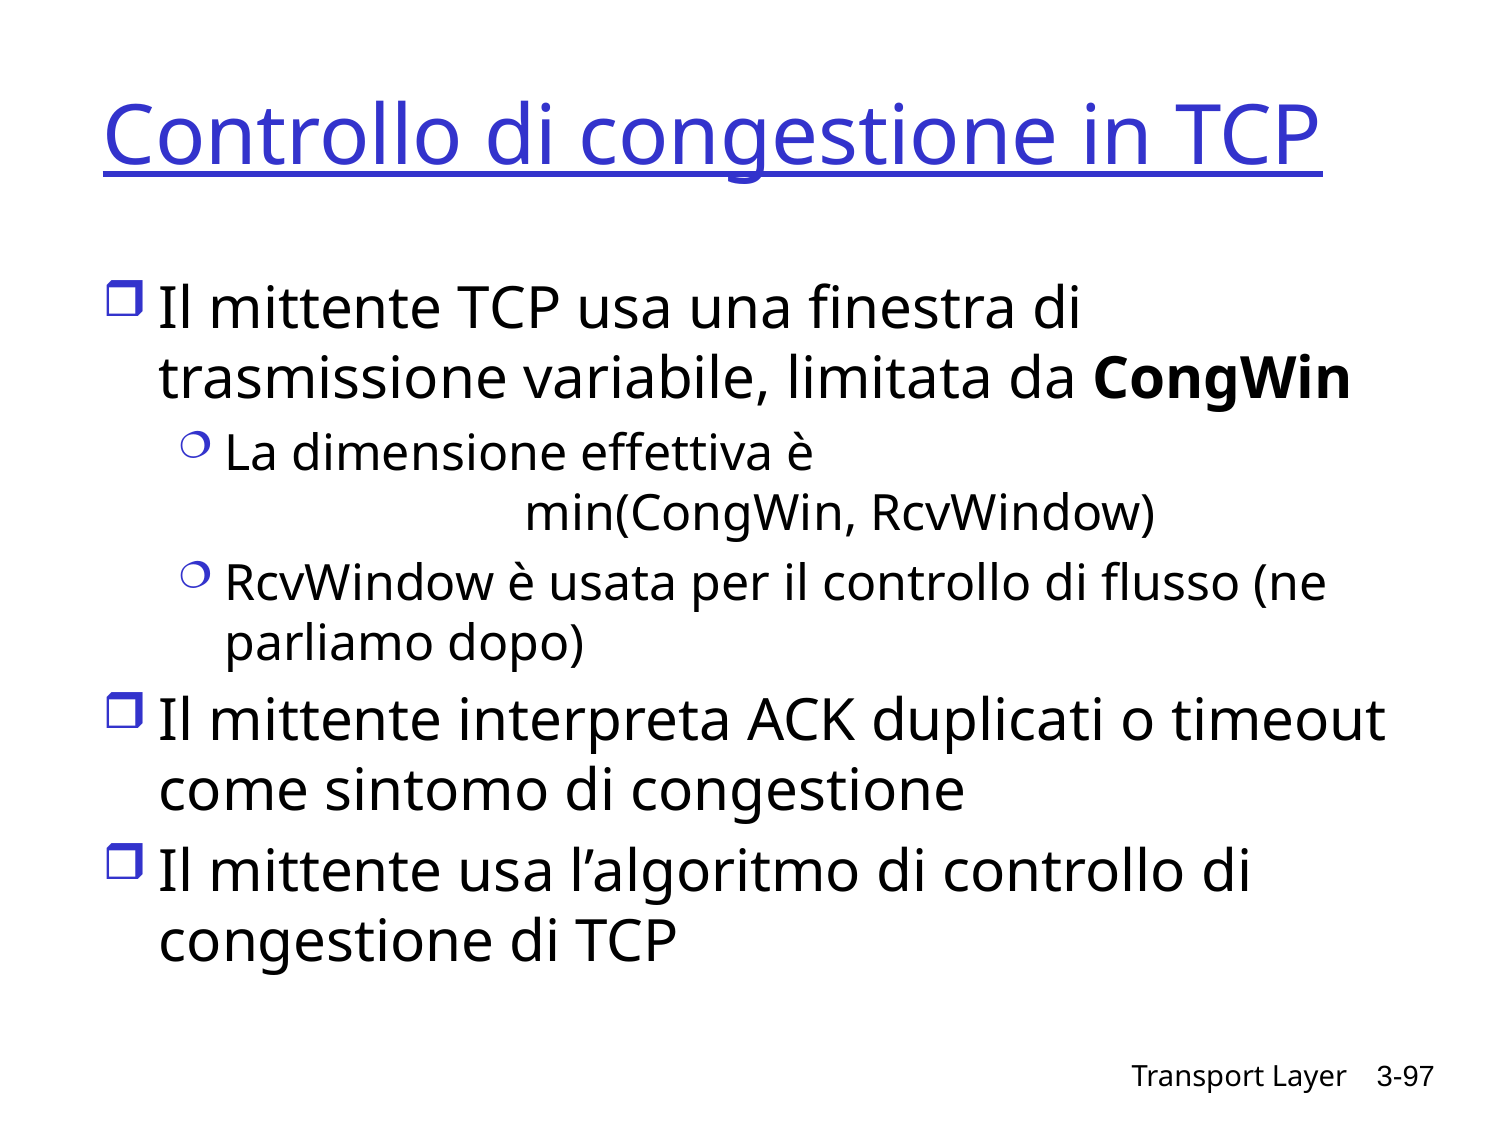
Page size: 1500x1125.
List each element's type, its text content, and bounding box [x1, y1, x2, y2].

slide_number 3-97 [1338, 1049, 1451, 1125]
title Controllo di congestione in TCP [87, 37, 1363, 226]
footer Transport Layer [887, 1049, 1338, 1125]
list Il mittente TCP usa una finestra di trasmissione variabile, limitata da CongWin La dimensione effettiva è min(CongWin, RcvWindow) RcvWindow è usata per il controllo di flusso (ne parliamo dopo) Il mittente interpreta ACK duplicati o timeout come sintomo di congestione Il mittente usa l’algoritmo di controllo di congestione di TCP [87, 262, 1413, 1026]
